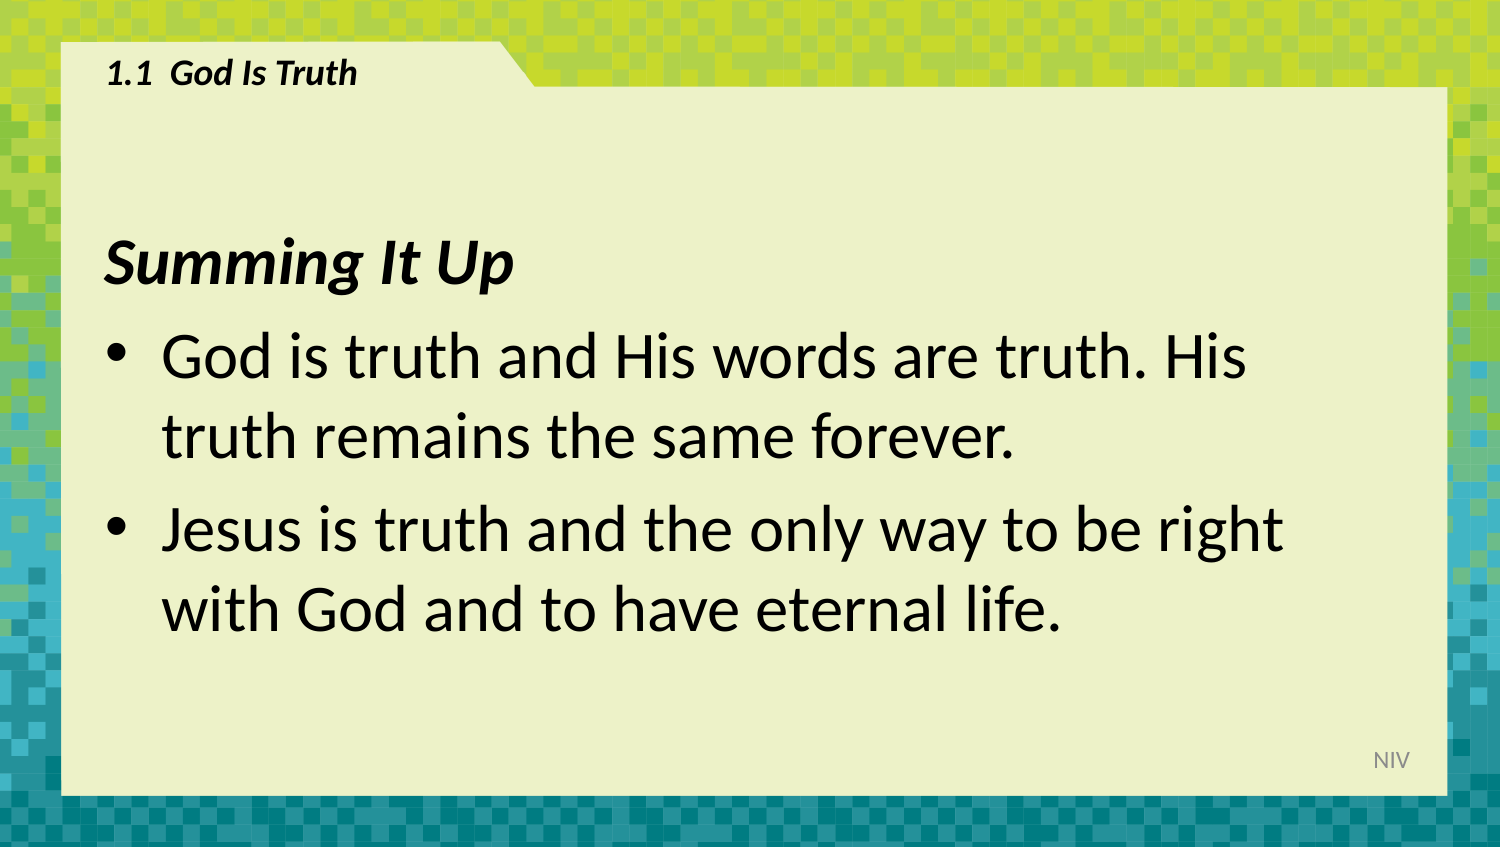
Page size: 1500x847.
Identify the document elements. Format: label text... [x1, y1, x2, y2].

title 1.1 God Is Truth [89, 33, 1420, 108]
picture [0, 0, 1500, 847]
list Summing It Up God is truth and His words are truth. His truth remains the same forever. Jesus is truth and the only way to be right with God and to have eternal life. [89, 141, 1403, 722]
footer NIV [950, 736, 1425, 782]
